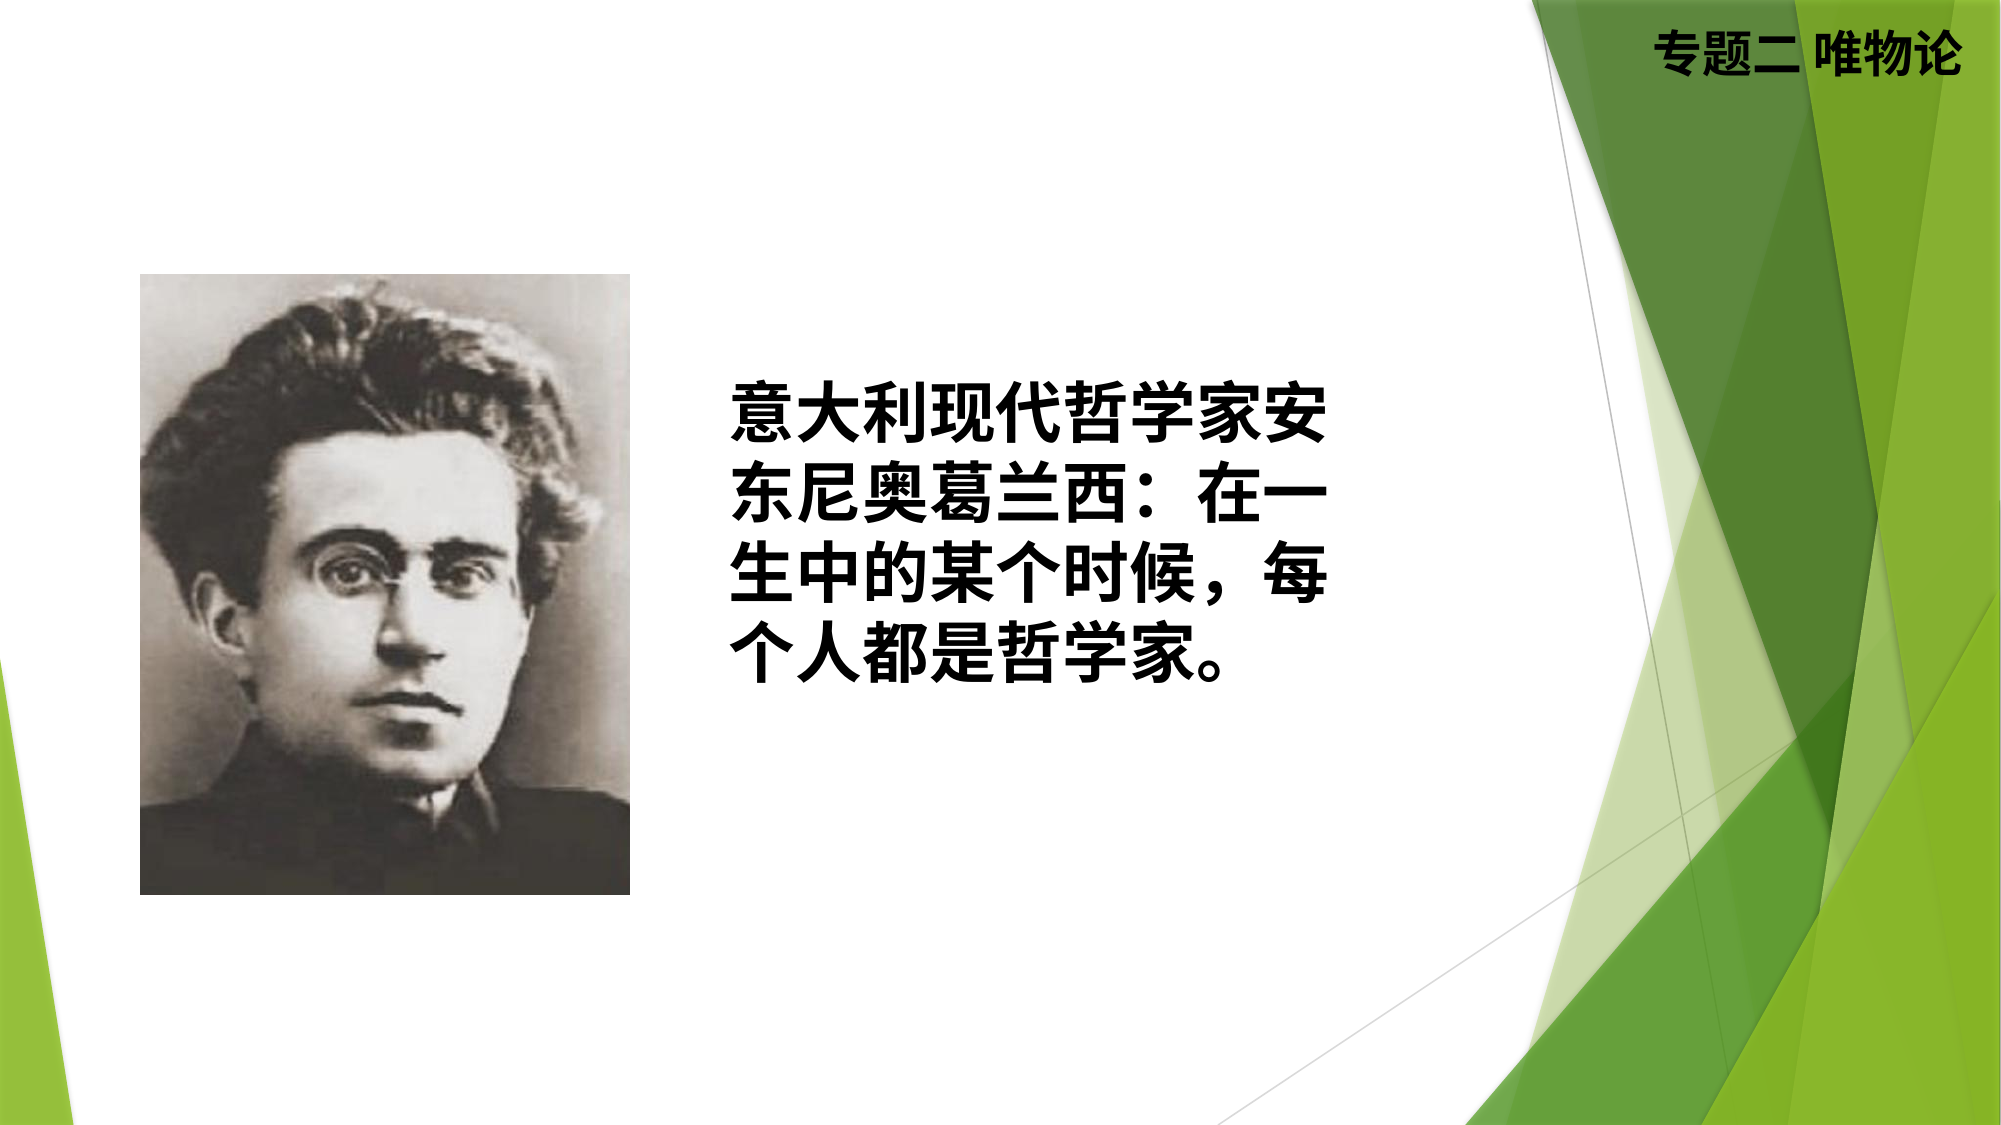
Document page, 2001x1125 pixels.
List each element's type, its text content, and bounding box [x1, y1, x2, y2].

text_box 意大利现代哲学家安东尼奥葛兰西：在一生中的某个时候，每个人都是哲学家。 [714, 363, 1361, 699]
picture [140, 274, 631, 896]
